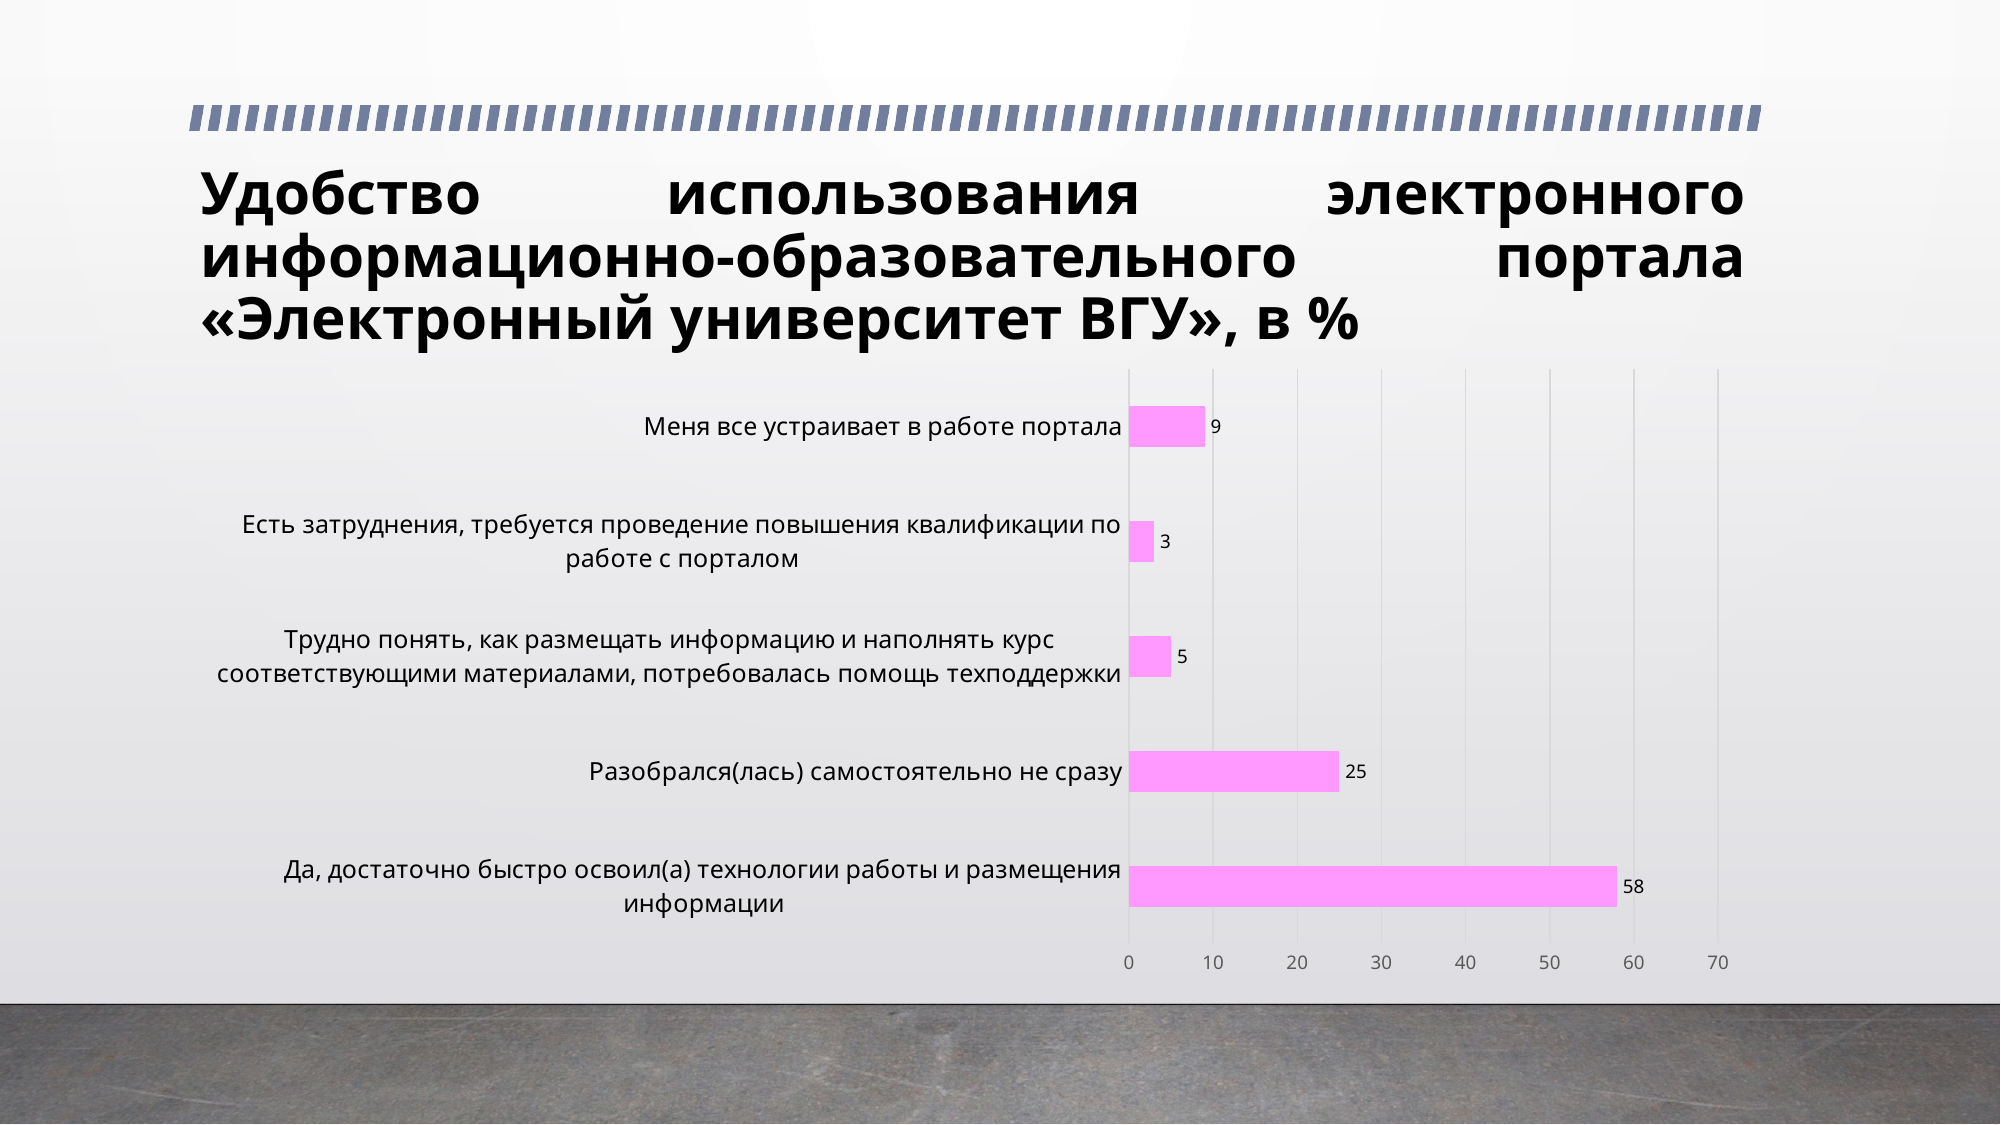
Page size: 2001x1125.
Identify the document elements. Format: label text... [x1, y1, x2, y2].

picture [0, 1004, 2000, 1124]
chart [185, 355, 1761, 990]
title Удобство использования электронного информационно-образовательного портала «Электронный университет ВГУ», в % [185, 156, 1761, 355]
